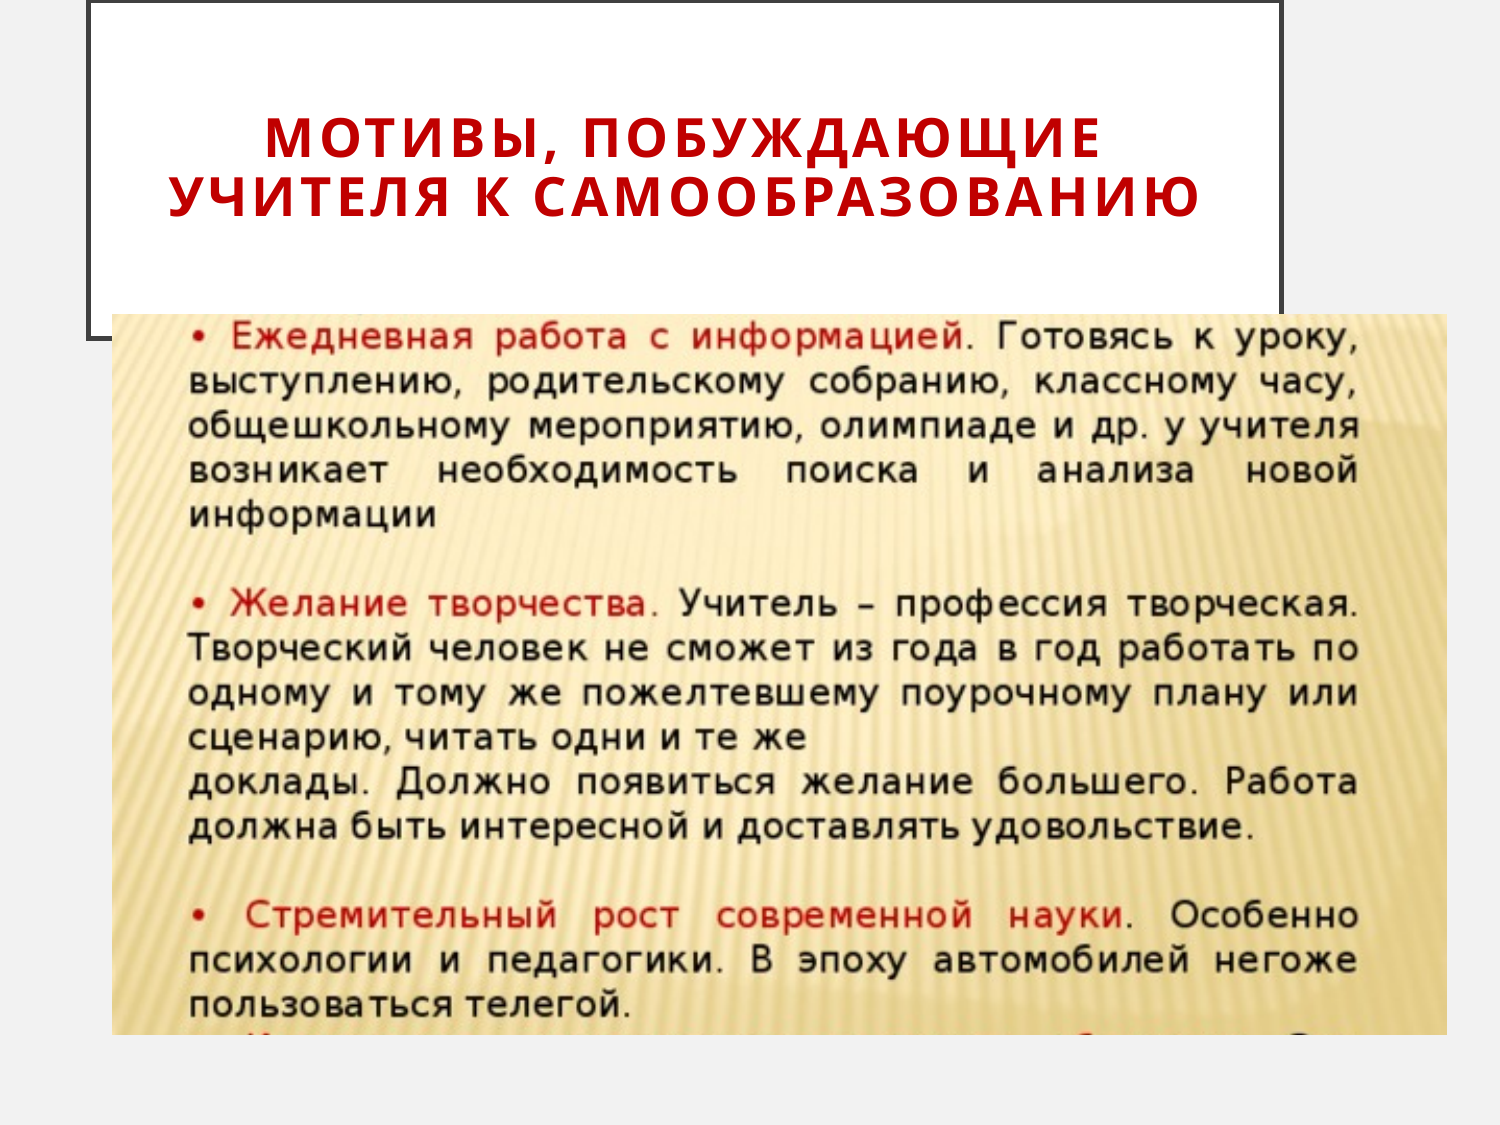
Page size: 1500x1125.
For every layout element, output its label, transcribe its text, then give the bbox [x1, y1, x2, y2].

title Мотивы, побуждающие учителя к самообразованию [86, 0, 1284, 341]
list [112, 314, 1447, 1035]
